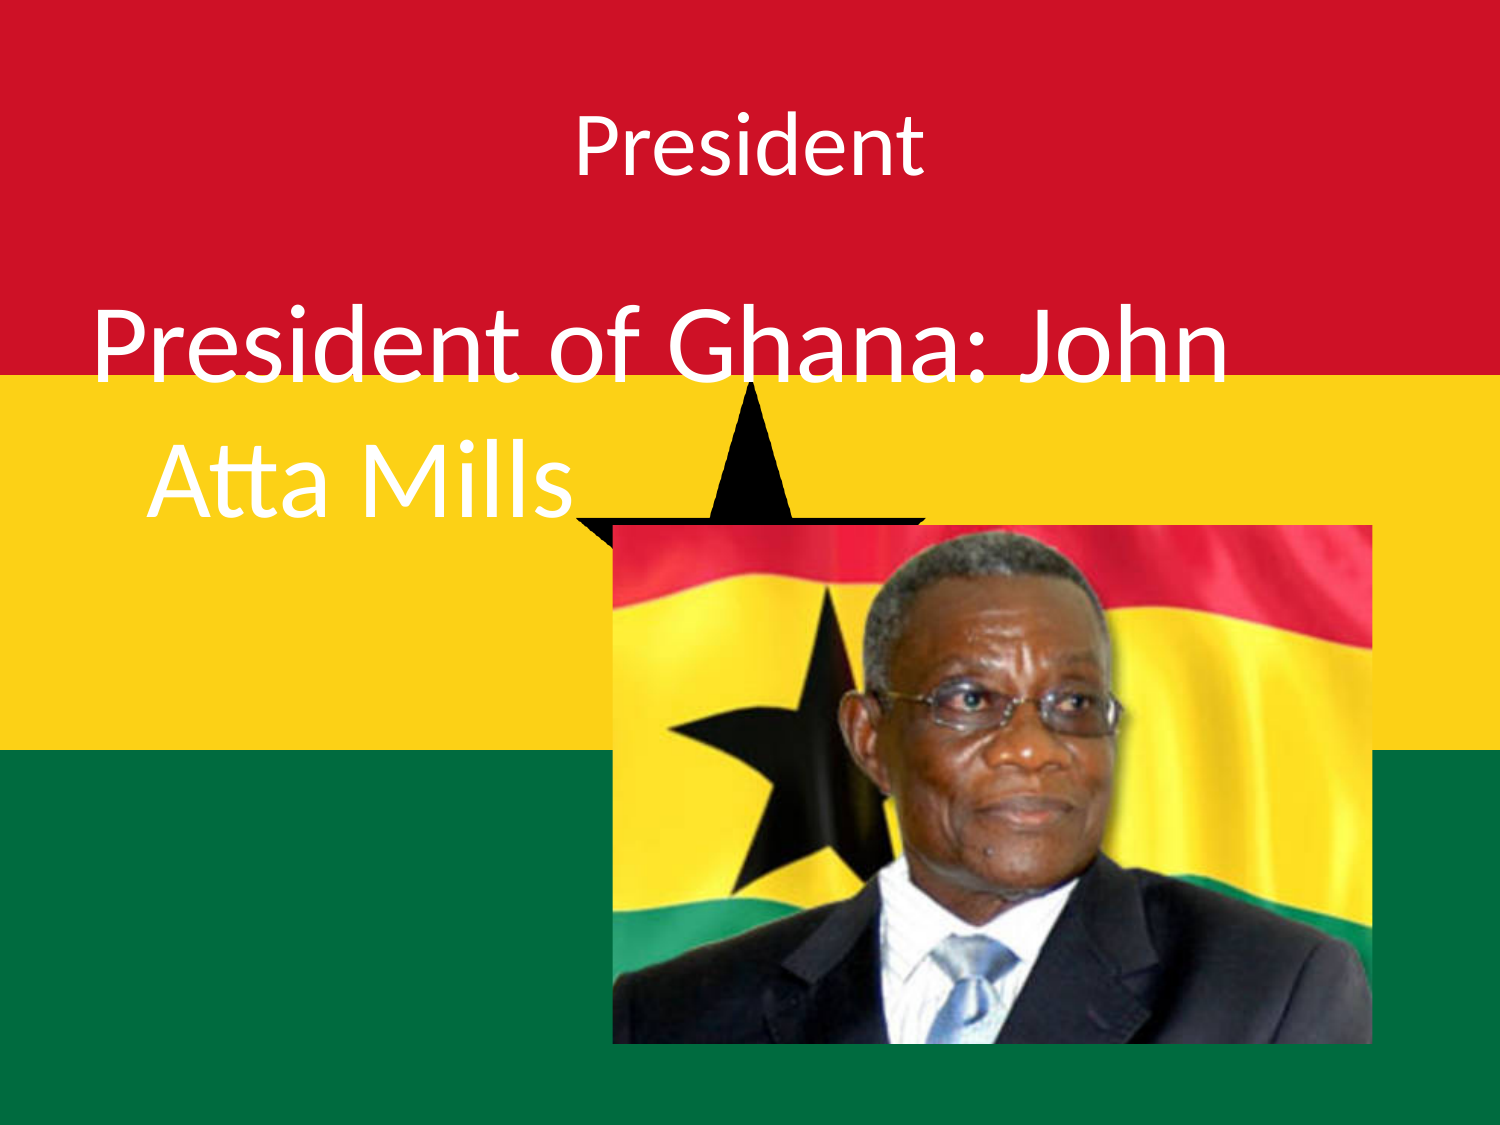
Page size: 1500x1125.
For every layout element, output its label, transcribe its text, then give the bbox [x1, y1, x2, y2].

picture [0, 0, 1500, 1125]
list President of Ghana: John Atta Mills [74, 262, 1426, 1006]
title President [74, 44, 1426, 233]
